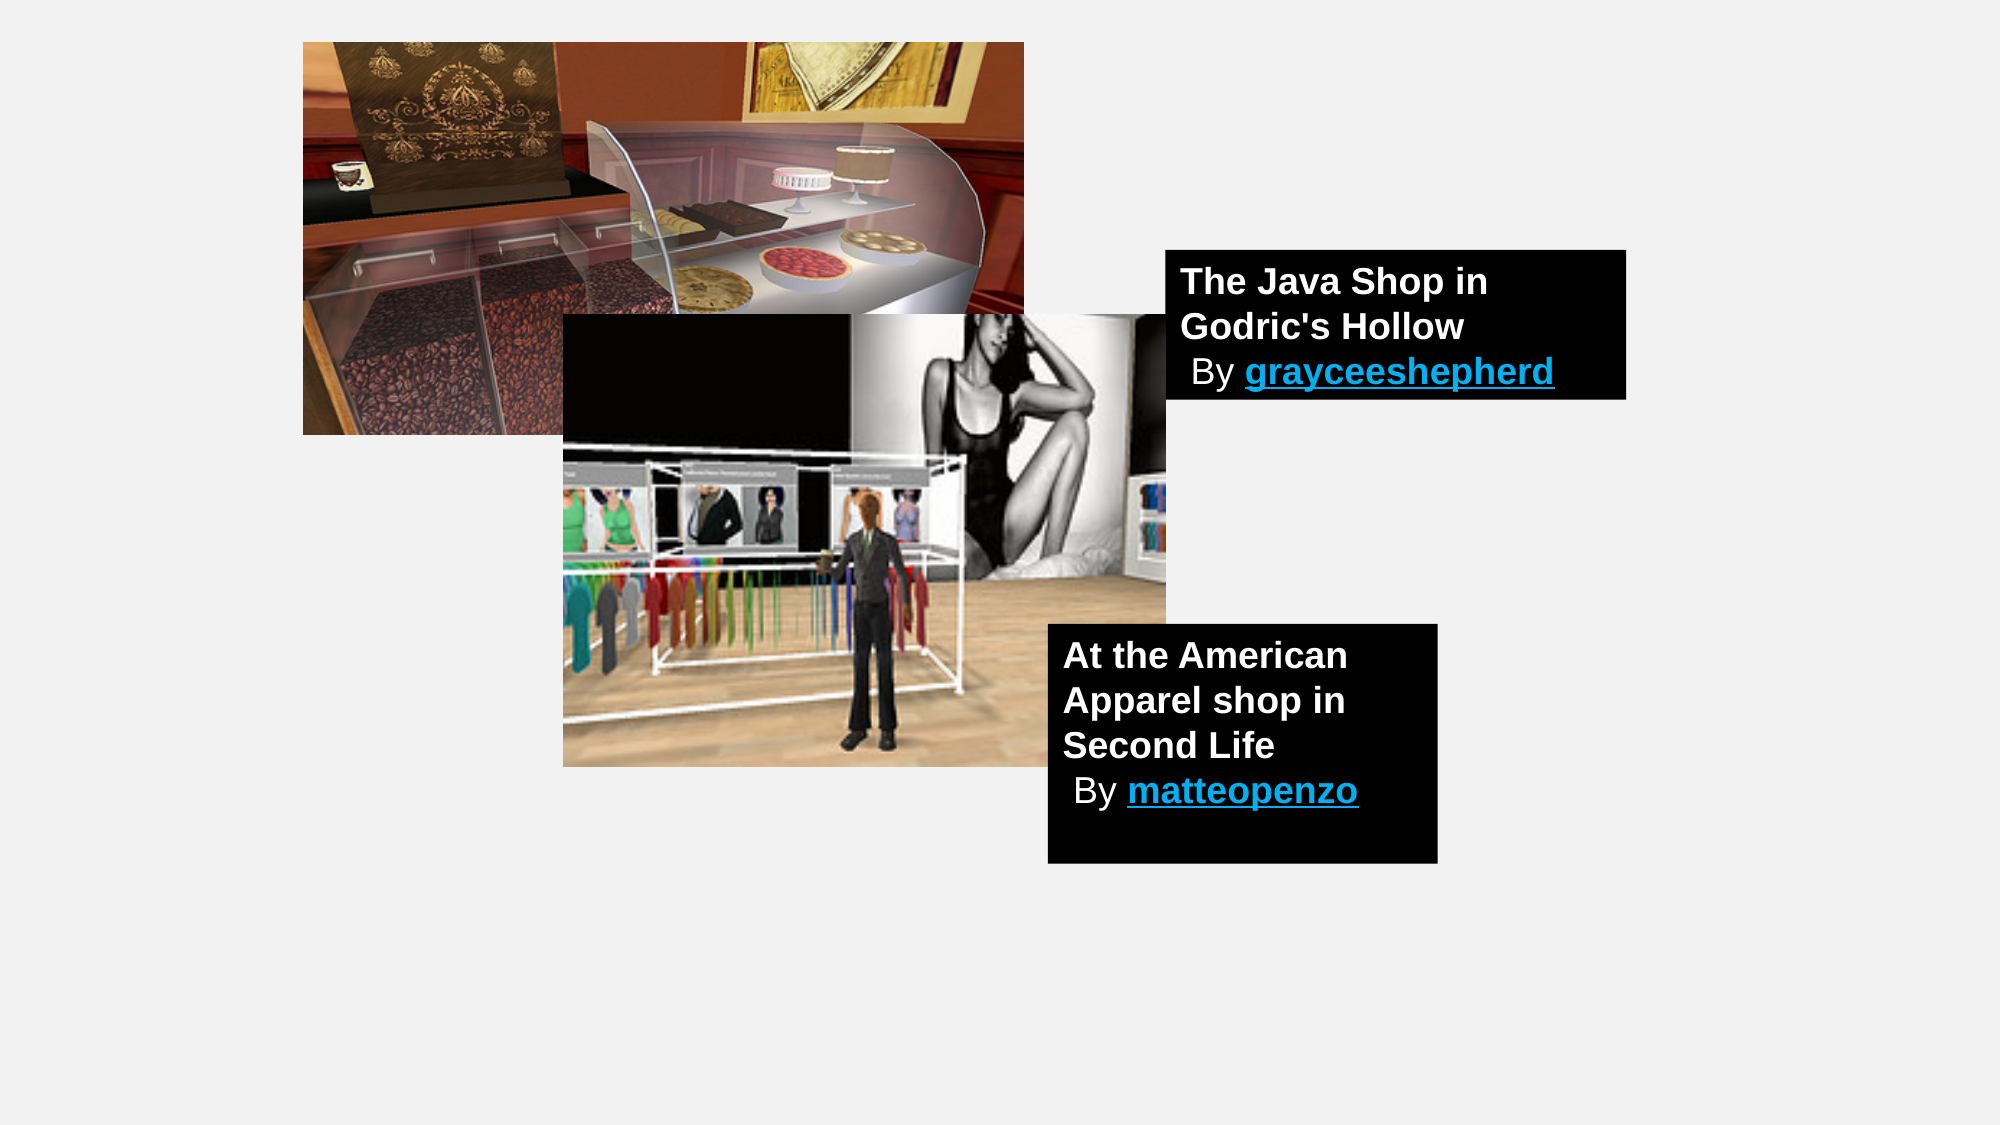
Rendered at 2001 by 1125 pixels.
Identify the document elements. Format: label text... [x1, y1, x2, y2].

text_box The Java Shop in Godric's Hollow By grayceeshepherd [1165, 249, 1627, 400]
picture [303, 42, 1166, 767]
text_box At the American Apparel shop in Second Life By matteopenzo [1047, 623, 1438, 864]
